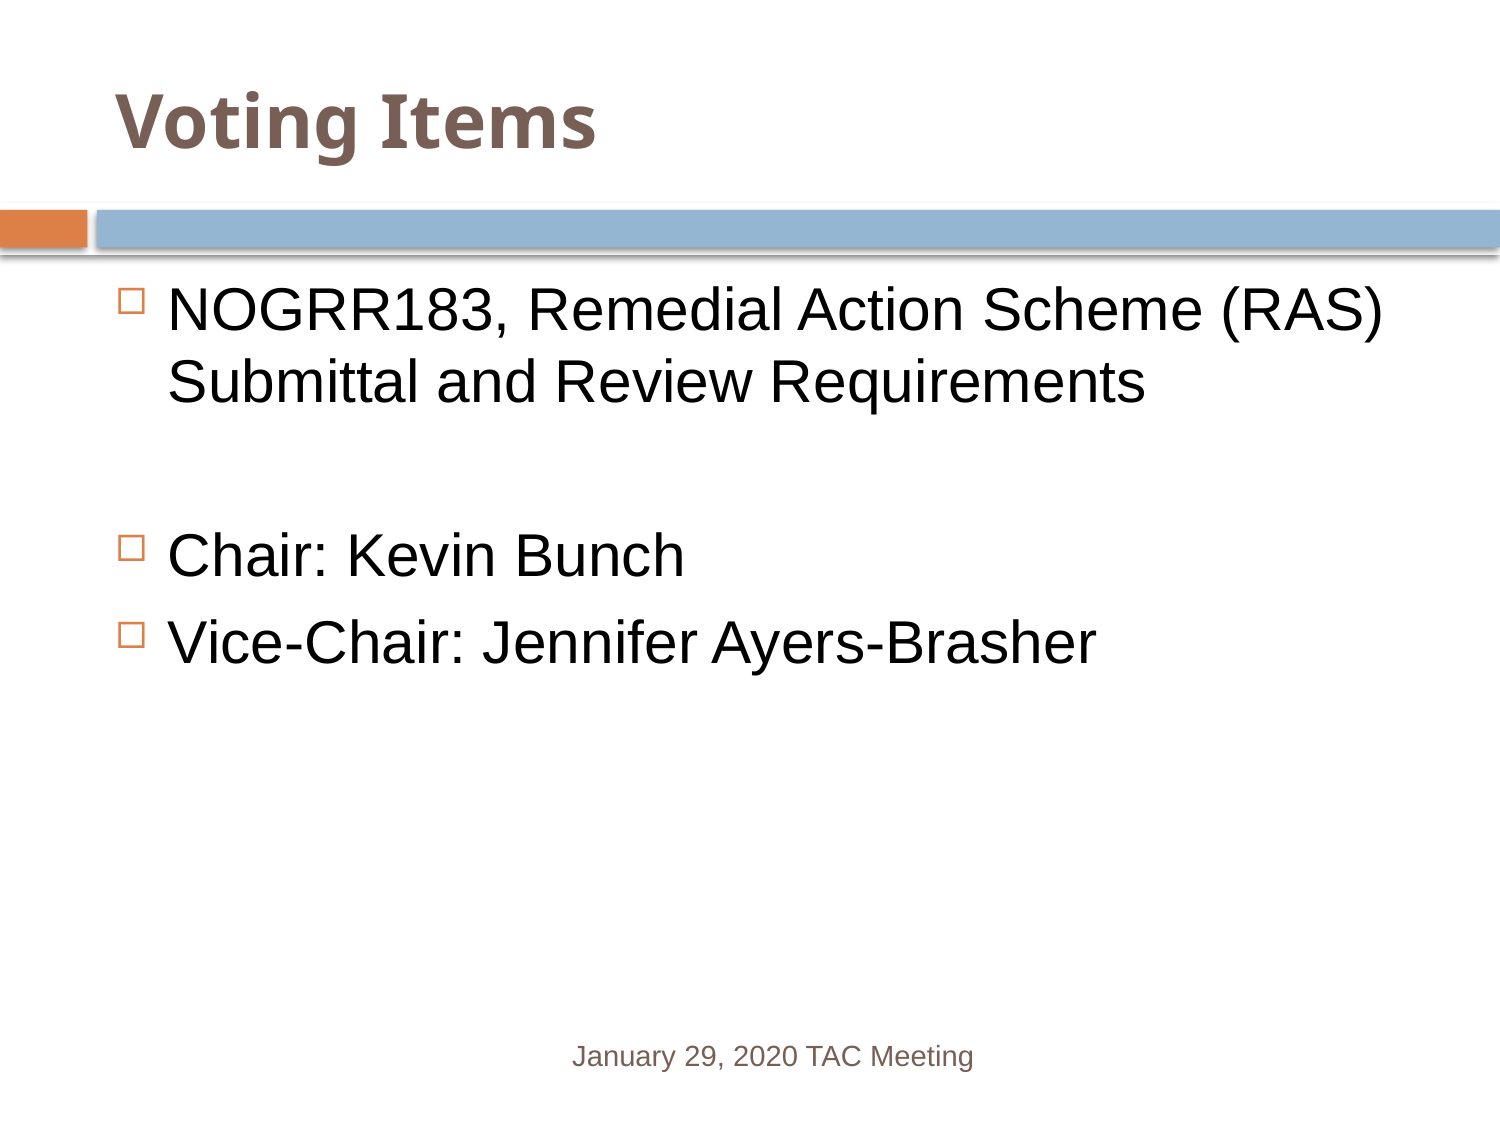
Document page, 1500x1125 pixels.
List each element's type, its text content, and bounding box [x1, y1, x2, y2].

title Voting Items [100, 37, 1439, 201]
footer January 29, 2020 TAC Meeting [99, 1025, 990, 1085]
list NOGRR183, Remedial Action Scheme (RAS) Submittal and Review Requirements Chair: Kevin Bunch Vice-Chair: Jennifer Ayers-Brasher [100, 262, 1439, 1001]
